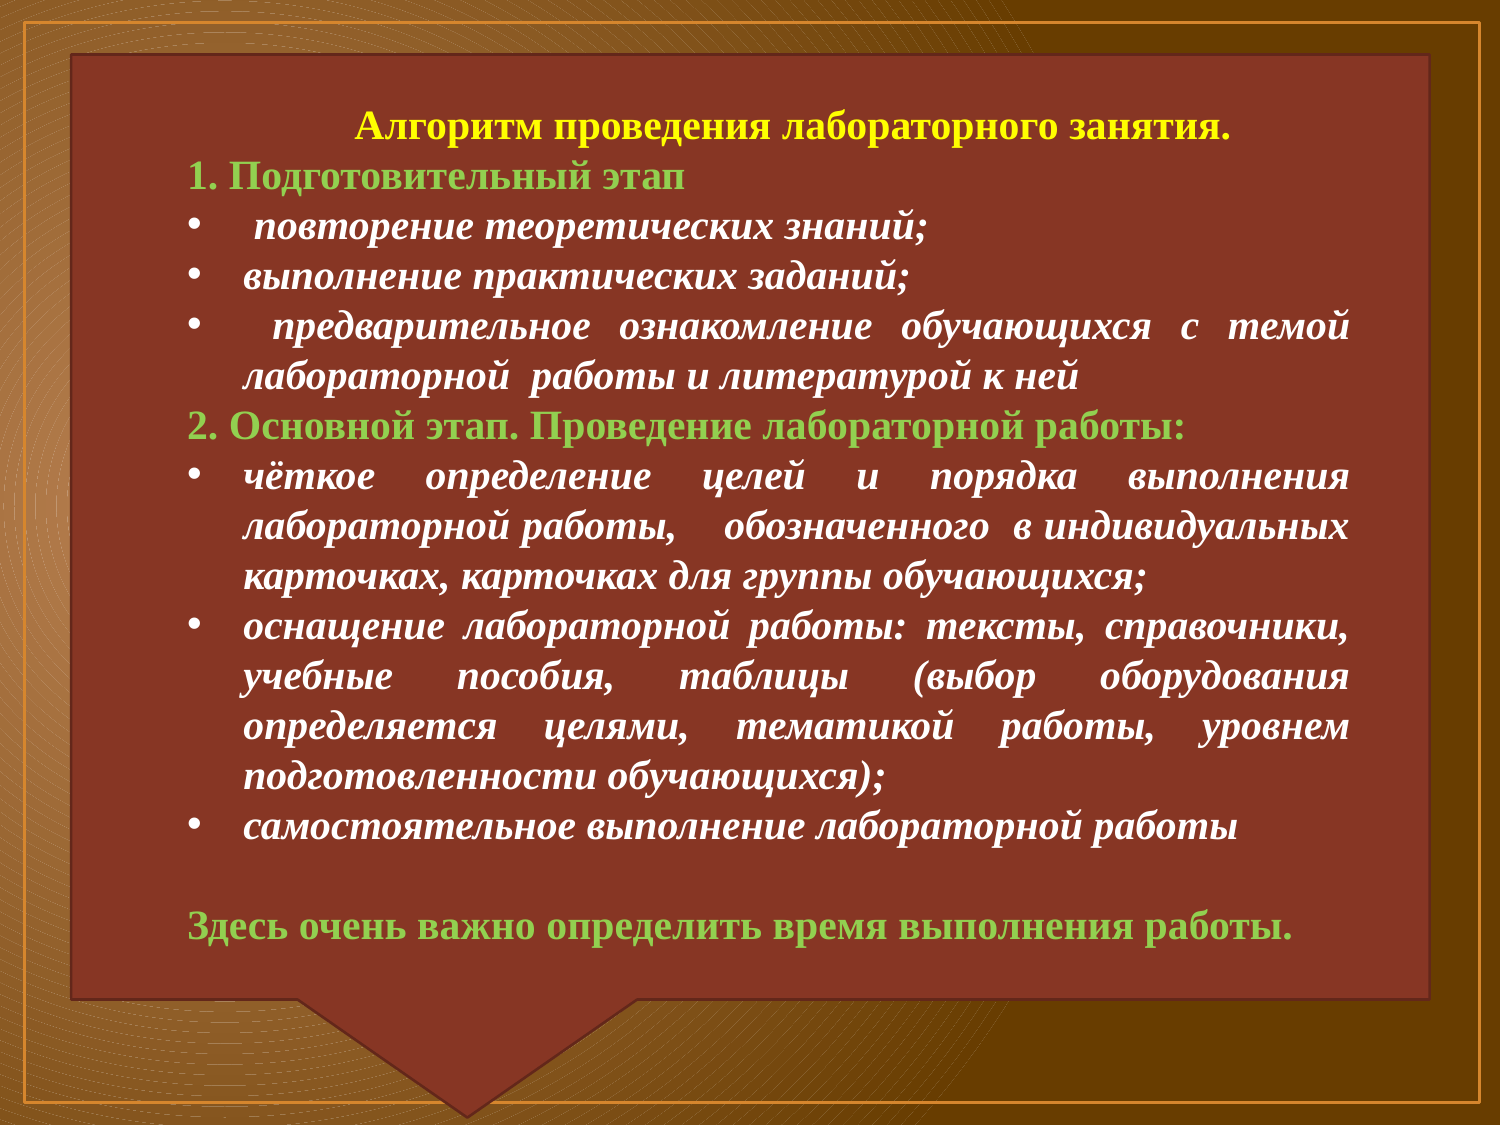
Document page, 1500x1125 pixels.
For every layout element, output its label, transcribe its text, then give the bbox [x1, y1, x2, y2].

text_box [69, 53, 1431, 1001]
text_box Алгоритм проведения лабораторного занятия. 1. Подготовительный этап повторение теоретических знаний; выполнение практических заданий; предварительное ознакомление обучающихся с темой лабораторной работы и литературой к ней 2. Основной этап. Проведение лабораторной работы: чёткое определение целей и порядка выполнения лабораторной работы, обозначенного в индивидуальных карточках, карточках для группы обучающихся; оснащение лабораторной работы: тексты, справочники, учебные пособия, таблицы (выбор оборудования определяется целями, тематикой работы, уровнем подготовленности обучающихся); самостоятельное выполнение лабораторной работы Здесь очень важно определить время выполнения работы. [172, 90, 1366, 1006]
text_box [304, 1006, 631, 1119]
